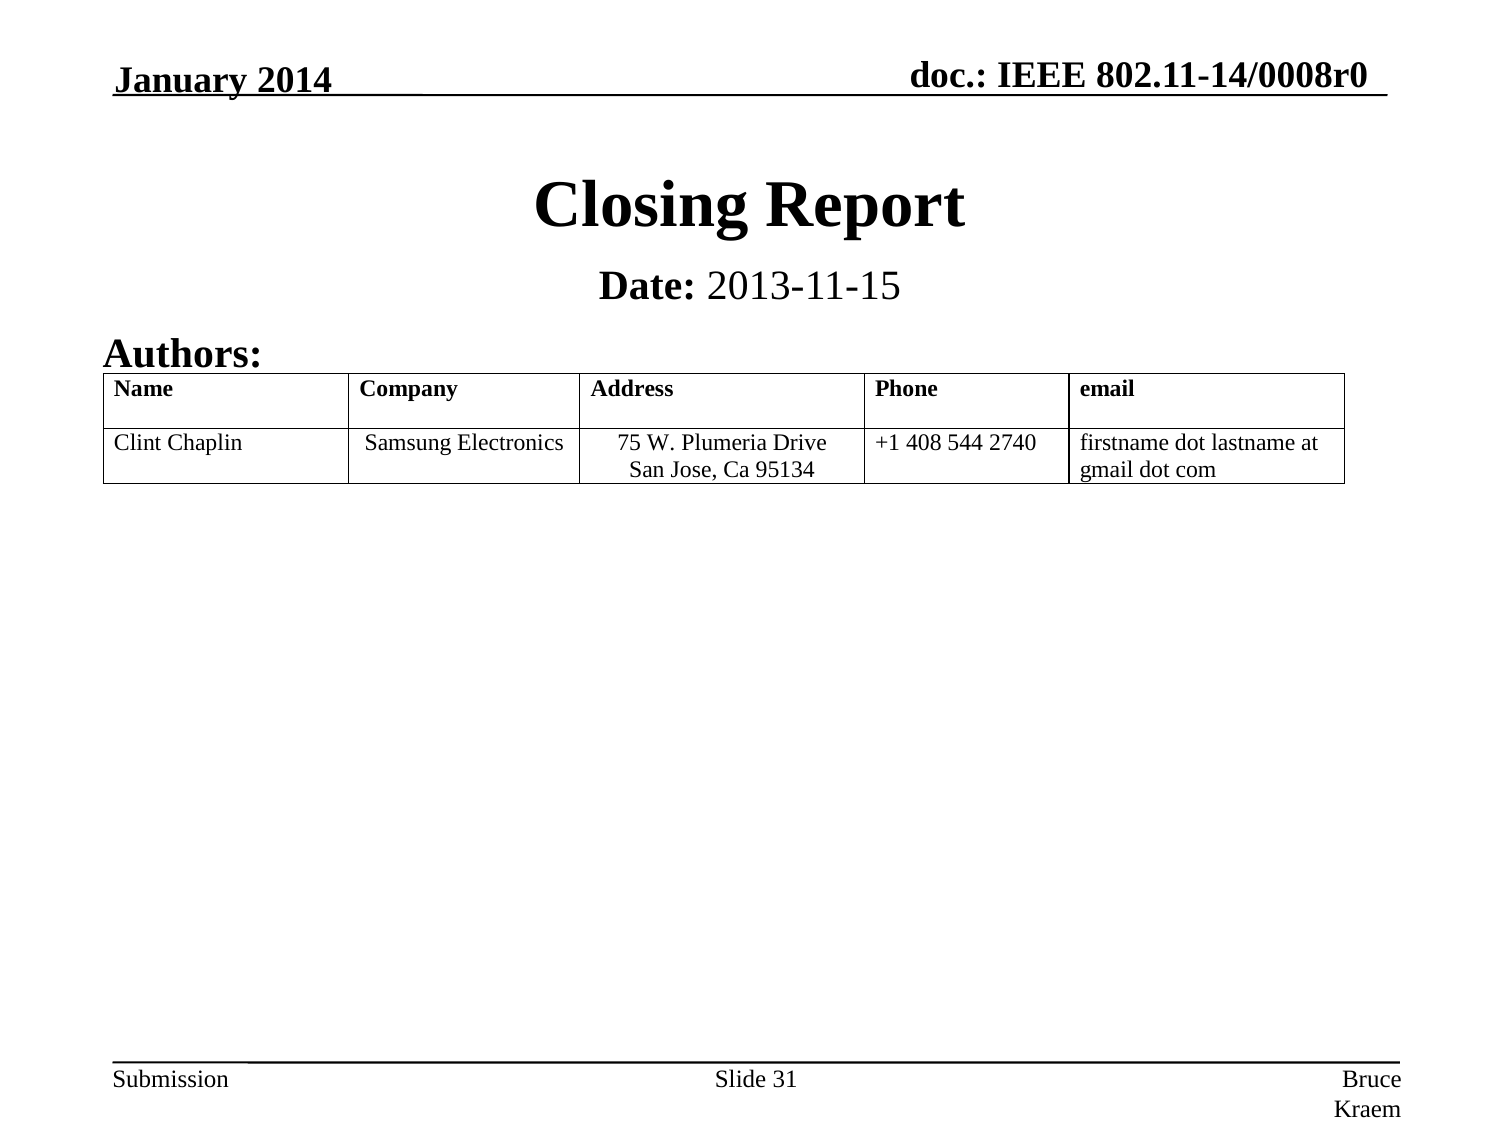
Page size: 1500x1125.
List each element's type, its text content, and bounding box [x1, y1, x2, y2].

text_box Authors: [87, 318, 325, 372]
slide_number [114, 54, 335, 100]
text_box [88, 373, 1354, 732]
title Closing Report [112, 112, 1388, 249]
footer Bruce Kraemer, Marvell [1325, 1062, 1402, 1093]
slide_number Slide 31 [712, 1062, 800, 1093]
list Date: 2013-11-15 [112, 249, 1388, 313]
